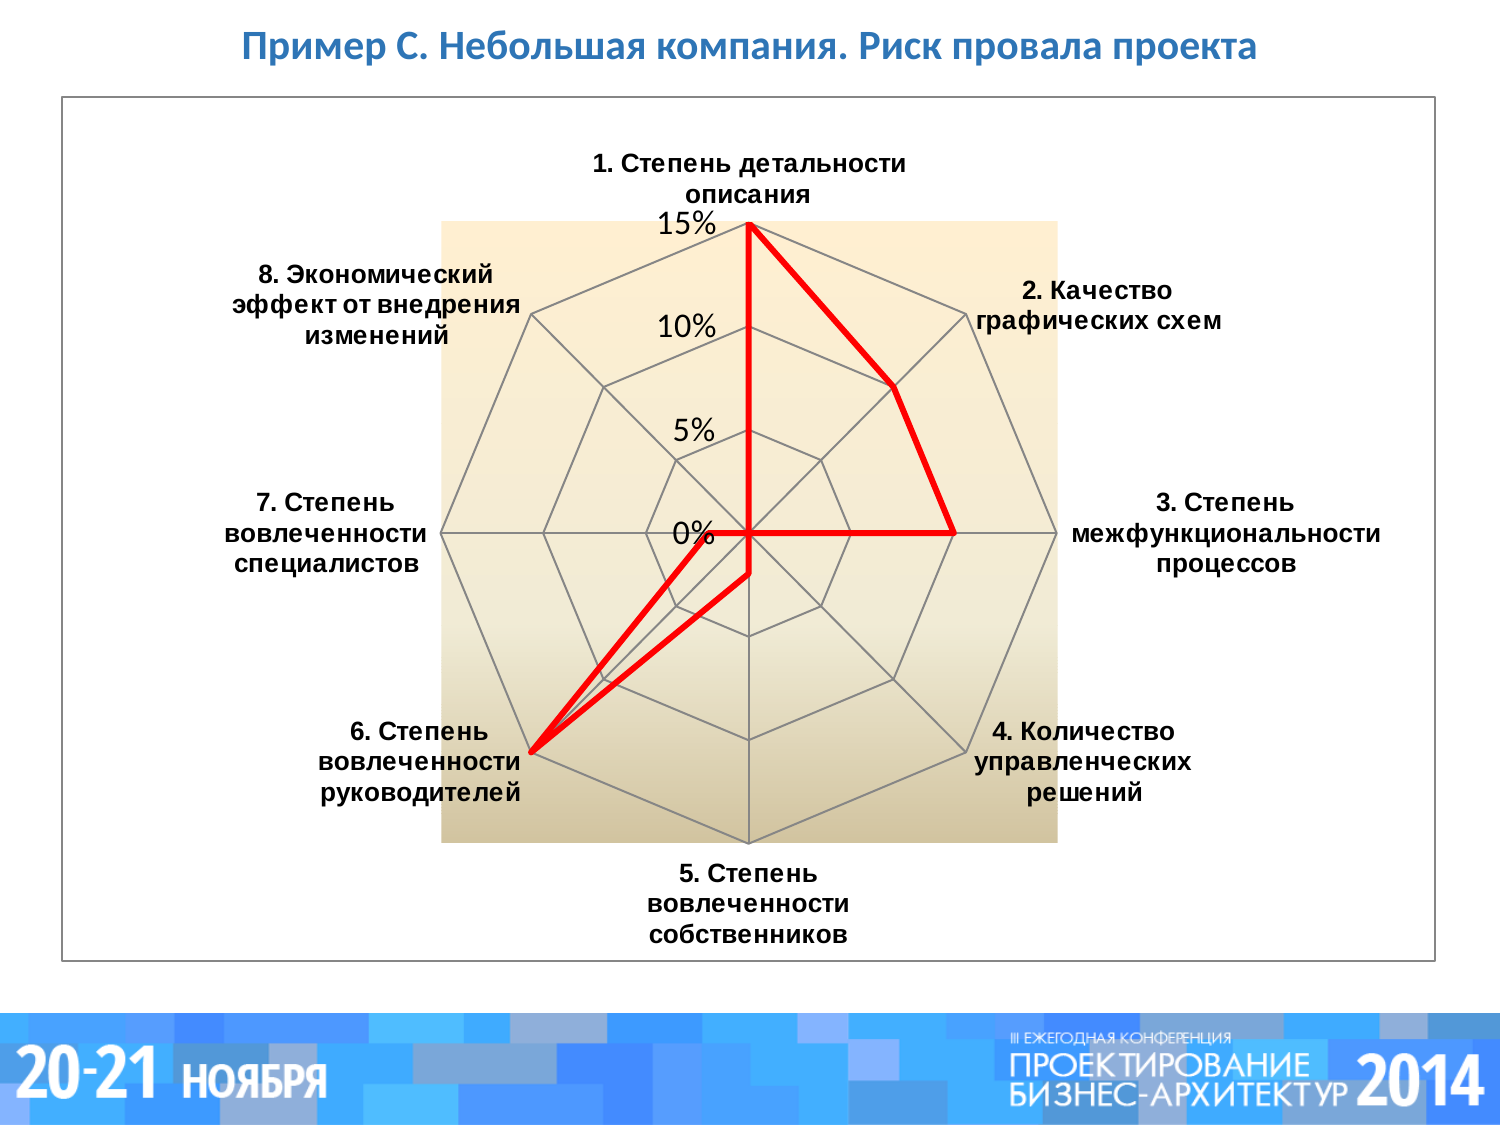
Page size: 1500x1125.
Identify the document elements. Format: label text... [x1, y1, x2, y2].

title Пример С. Небольшая компания. Риск провала проекта [103, 6, 1397, 89]
picture [58, 93, 1437, 963]
picture [0, 1013, 1500, 1125]
